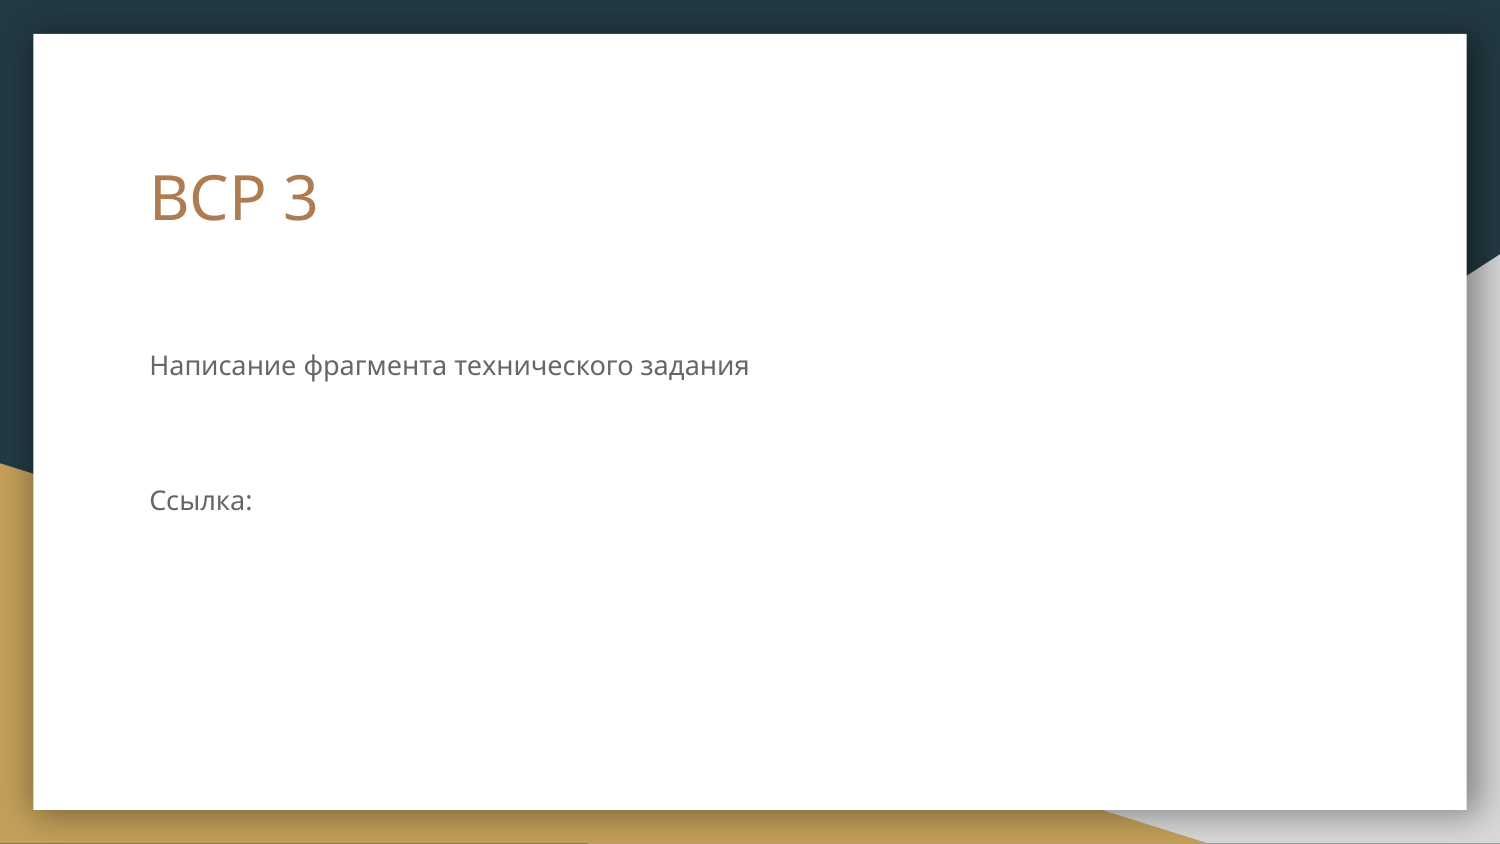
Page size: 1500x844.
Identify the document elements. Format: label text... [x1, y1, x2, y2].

title ВСР 3 [134, 138, 1366, 296]
list Написание фрагмента технического задания Ссылка: [134, 326, 1366, 729]
